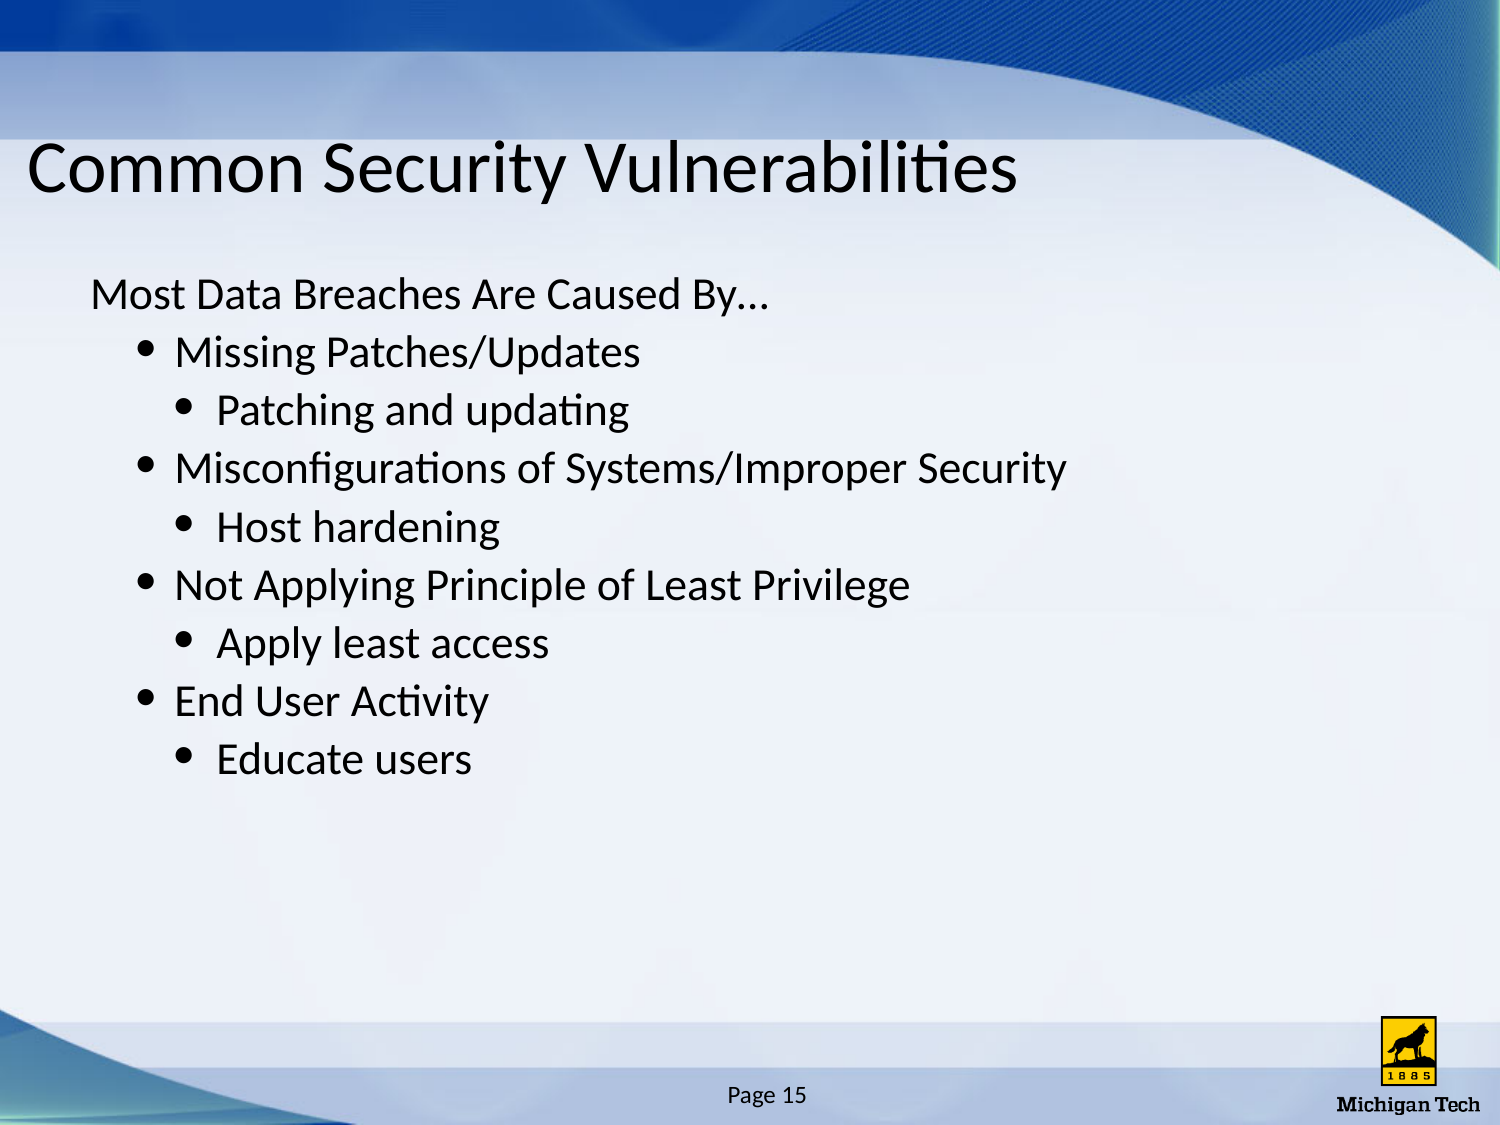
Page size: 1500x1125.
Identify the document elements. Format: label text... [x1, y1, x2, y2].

picture [0, 0, 1500, 1125]
list Most Data Breaches Are Caused By… Missing Patches/Updates Patching and updating Misconfigurations of Systems/Improper Security Host hardening Not Applying Principle of Least Privilege Apply least access End User Activity Educate users [75, 262, 1425, 1063]
title Common Security Vulnerabilities [12, 75, 1263, 263]
